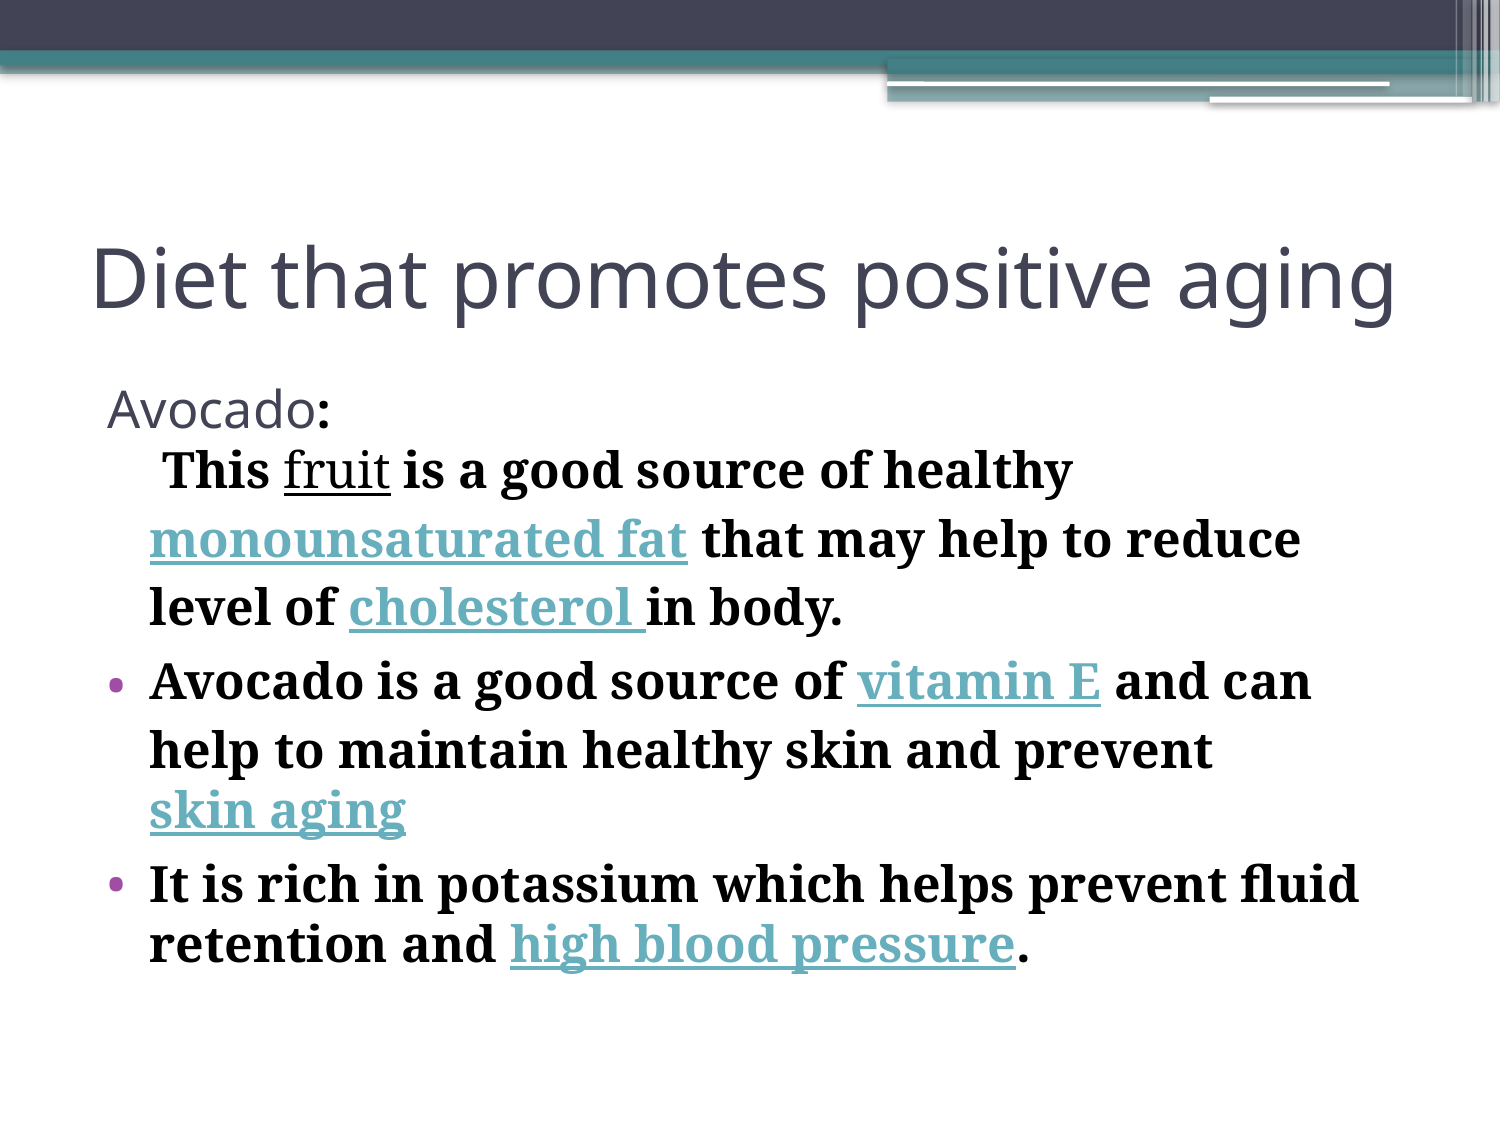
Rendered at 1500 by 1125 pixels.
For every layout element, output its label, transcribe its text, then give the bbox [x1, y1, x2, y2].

title Diet that promotes positive aging [75, 187, 1425, 363]
list Avocado: This fruit is a good source of healthy monounsaturated fat that may help to reduce level of cholesterol in body. Avocado is a good source of vitamin E and can help to maintain healthy skin and prevent skin aging It is rich in potassium which helps prevent fluid retention and high blood pressure. [75, 368, 1425, 1079]
